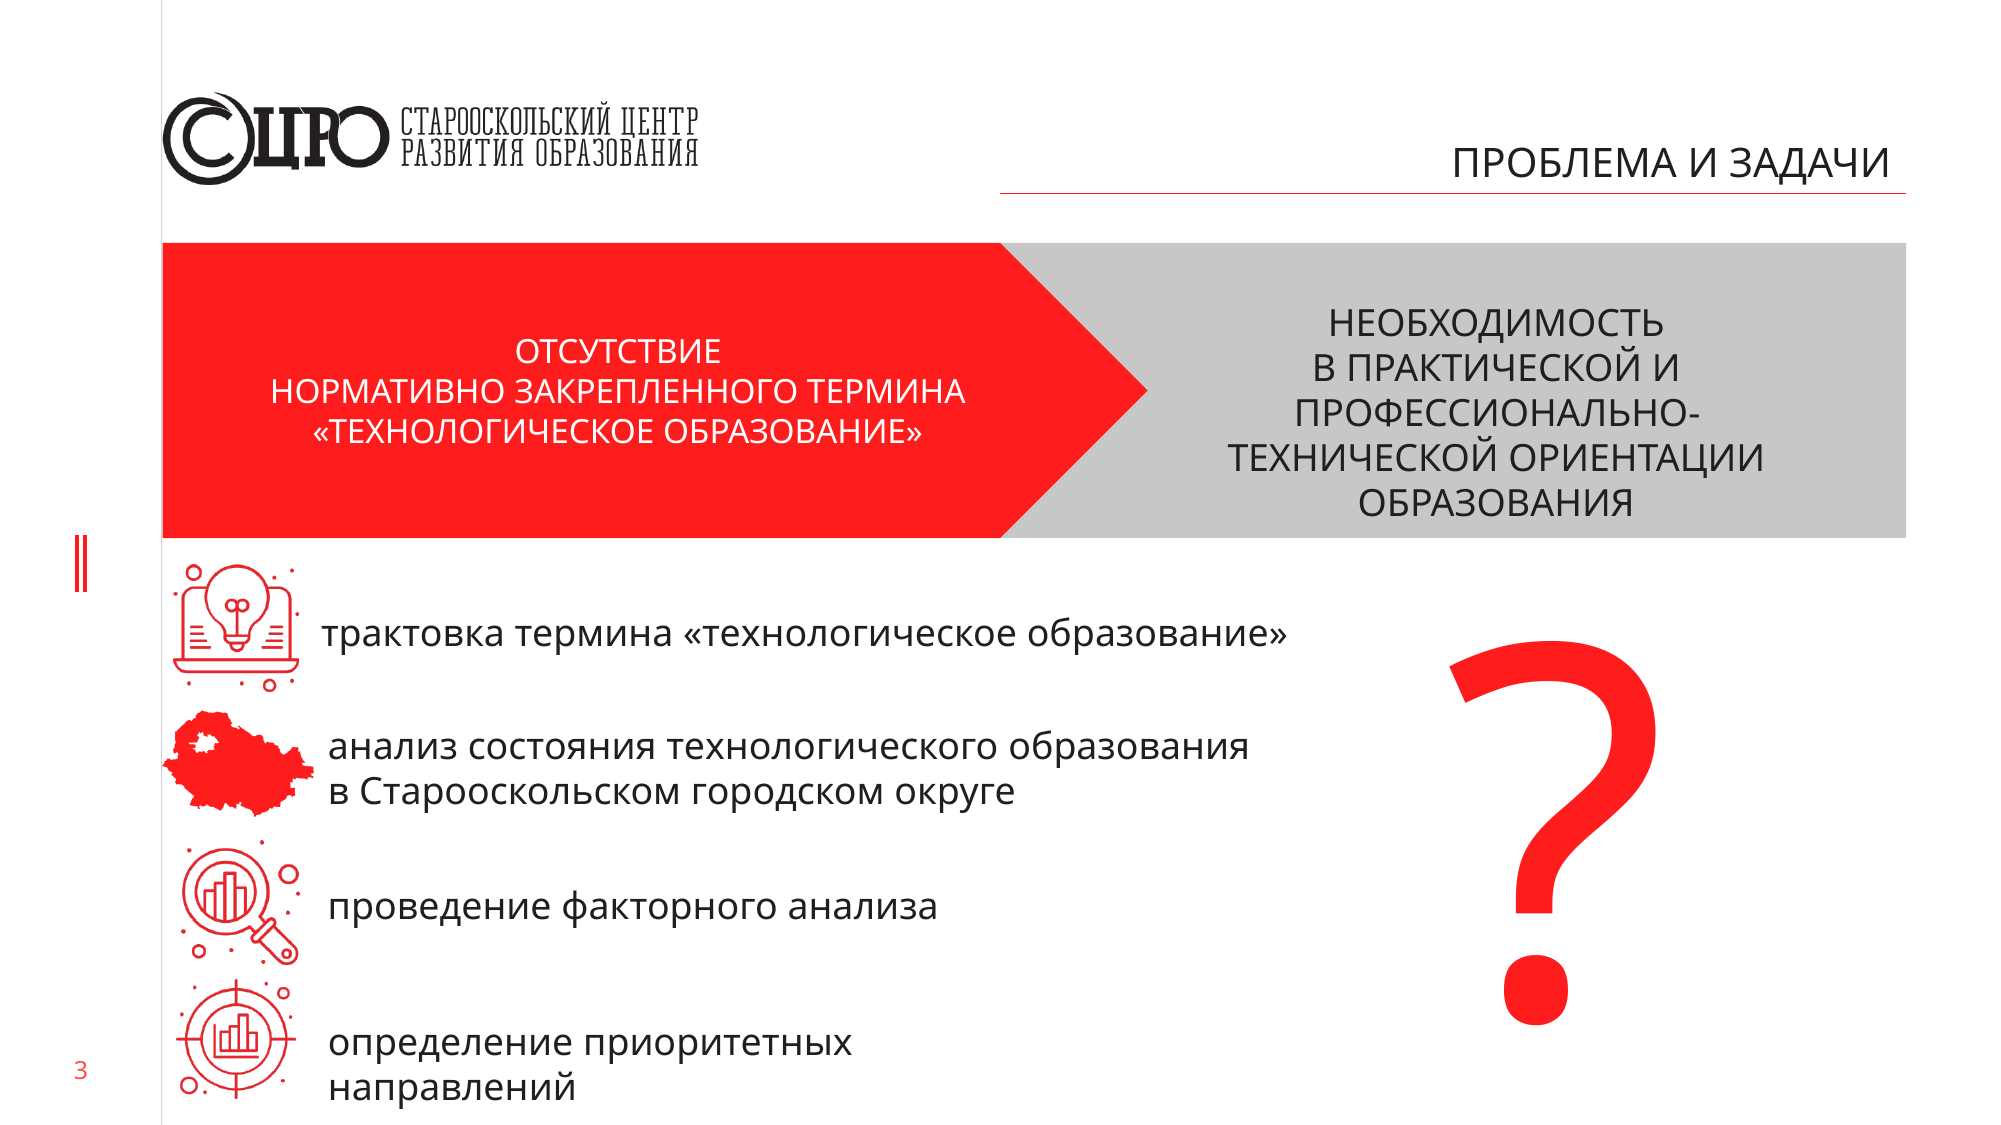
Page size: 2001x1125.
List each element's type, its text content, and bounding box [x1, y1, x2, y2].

text_box ПРОБЛЕМА И ЗАДАЧИ [999, 128, 1907, 193]
picture [162, 710, 314, 818]
text_box НЕОБХОДИМОСТЬ В ПРАКТИЧЕСКОЙ И ПРОФЕССИОНАЛЬНО-ТЕХНИЧЕСКОЙ ОРИЕНТАЦИИ ОБРАЗОВАНИЯ [1147, 291, 1846, 532]
slide_number 3 [38, 1052, 123, 1091]
picture [173, 564, 299, 692]
text_box проведение факторного анализа [312, 874, 969, 934]
text_box [1002, 242, 1907, 539]
picture [162, 92, 698, 185]
picture [176, 979, 296, 1099]
text_box анализ состояния технологического образования в Старооскольском городском округе [313, 715, 1207, 820]
text_box трактовка термина «технологическое образование» [306, 601, 1207, 662]
text_box ОТСУТСТВИЕ НОРМАТИВНО ЗАКРЕПЛЕННОГО ТЕРМИНА «ТЕХНОЛОГИЧЕСКОЕ ОБРАЗОВАНИЕ» [161, 241, 1147, 540]
text_box определение приоритетных направлений [313, 1010, 1126, 1116]
picture [181, 840, 300, 965]
text_box ? [1207, 490, 1906, 1125]
